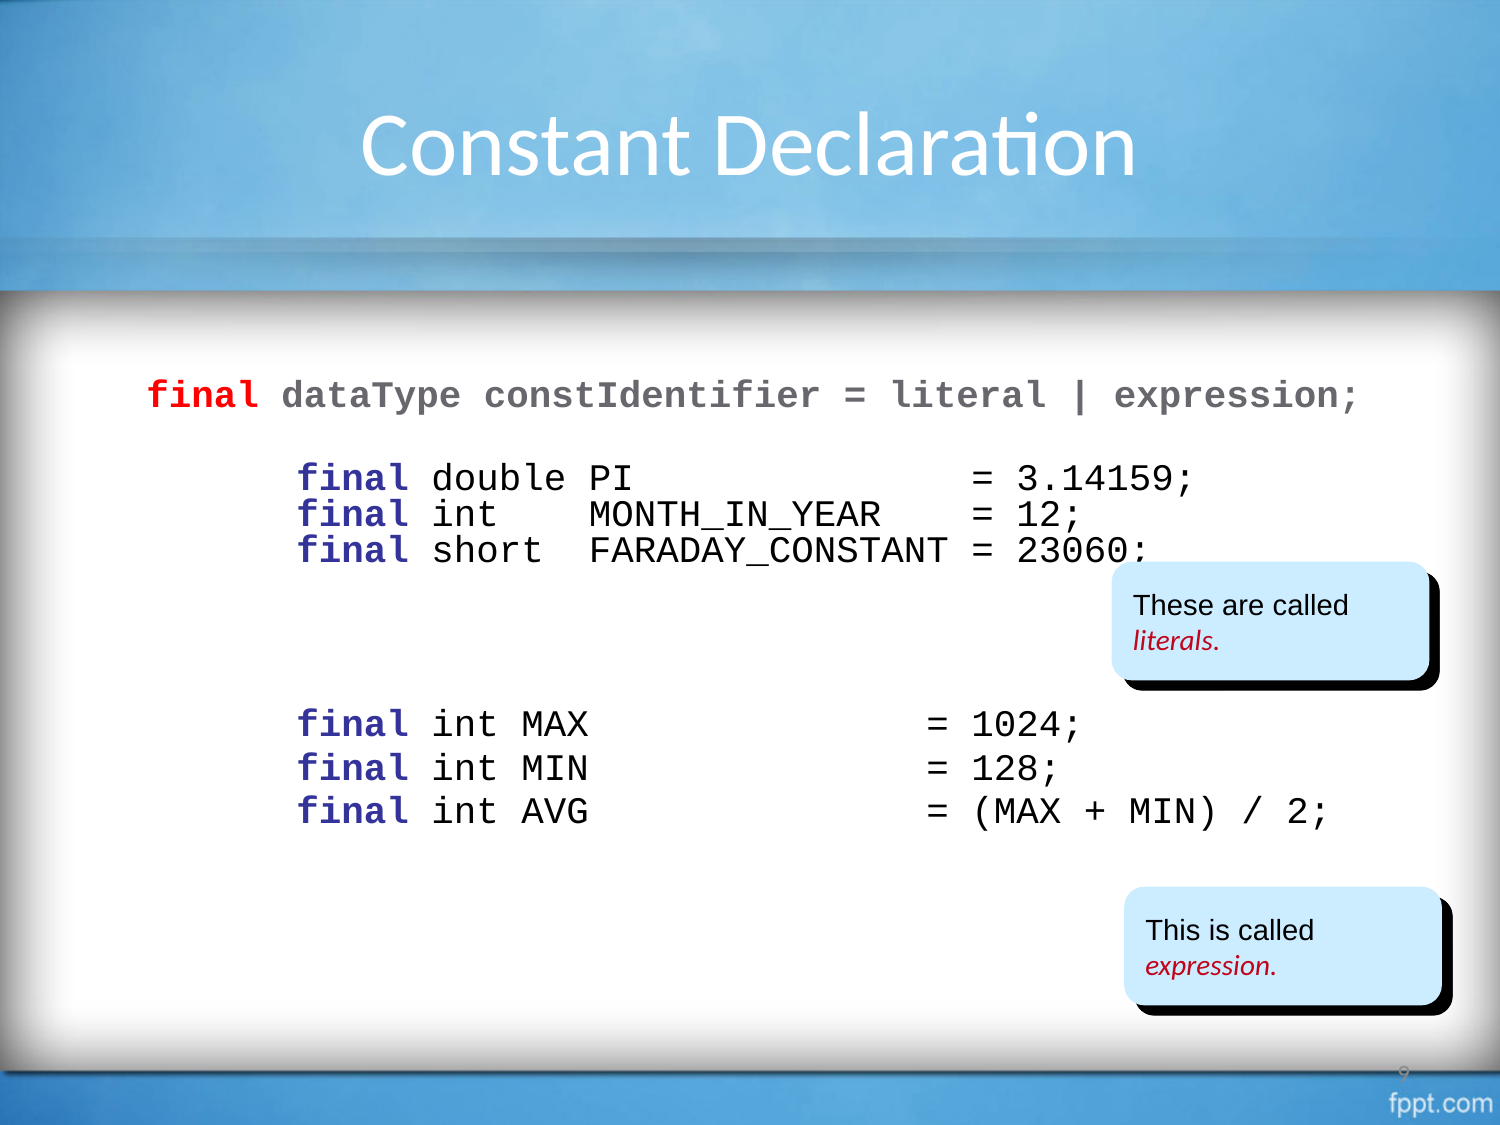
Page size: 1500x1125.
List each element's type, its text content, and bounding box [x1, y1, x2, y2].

title Constant Declaration [75, 45, 1425, 233]
text_box These are called literals. [1112, 562, 1429, 680]
picture [0, 0, 1500, 1125]
list final dataType constIdentifier = literal | expression; final double PI = 3.14159; final int MONTH_IN_YEAR = 12; final short FARADAY_CONSTANT = 23060; final int MAX = 1024; final int MIN = 128; final int AVG = (MAX + MIN) / 2; [75, 312, 1425, 1005]
text_box This is called expression. [1124, 887, 1442, 1005]
slide_number 9 [1074, 1042, 1425, 1103]
